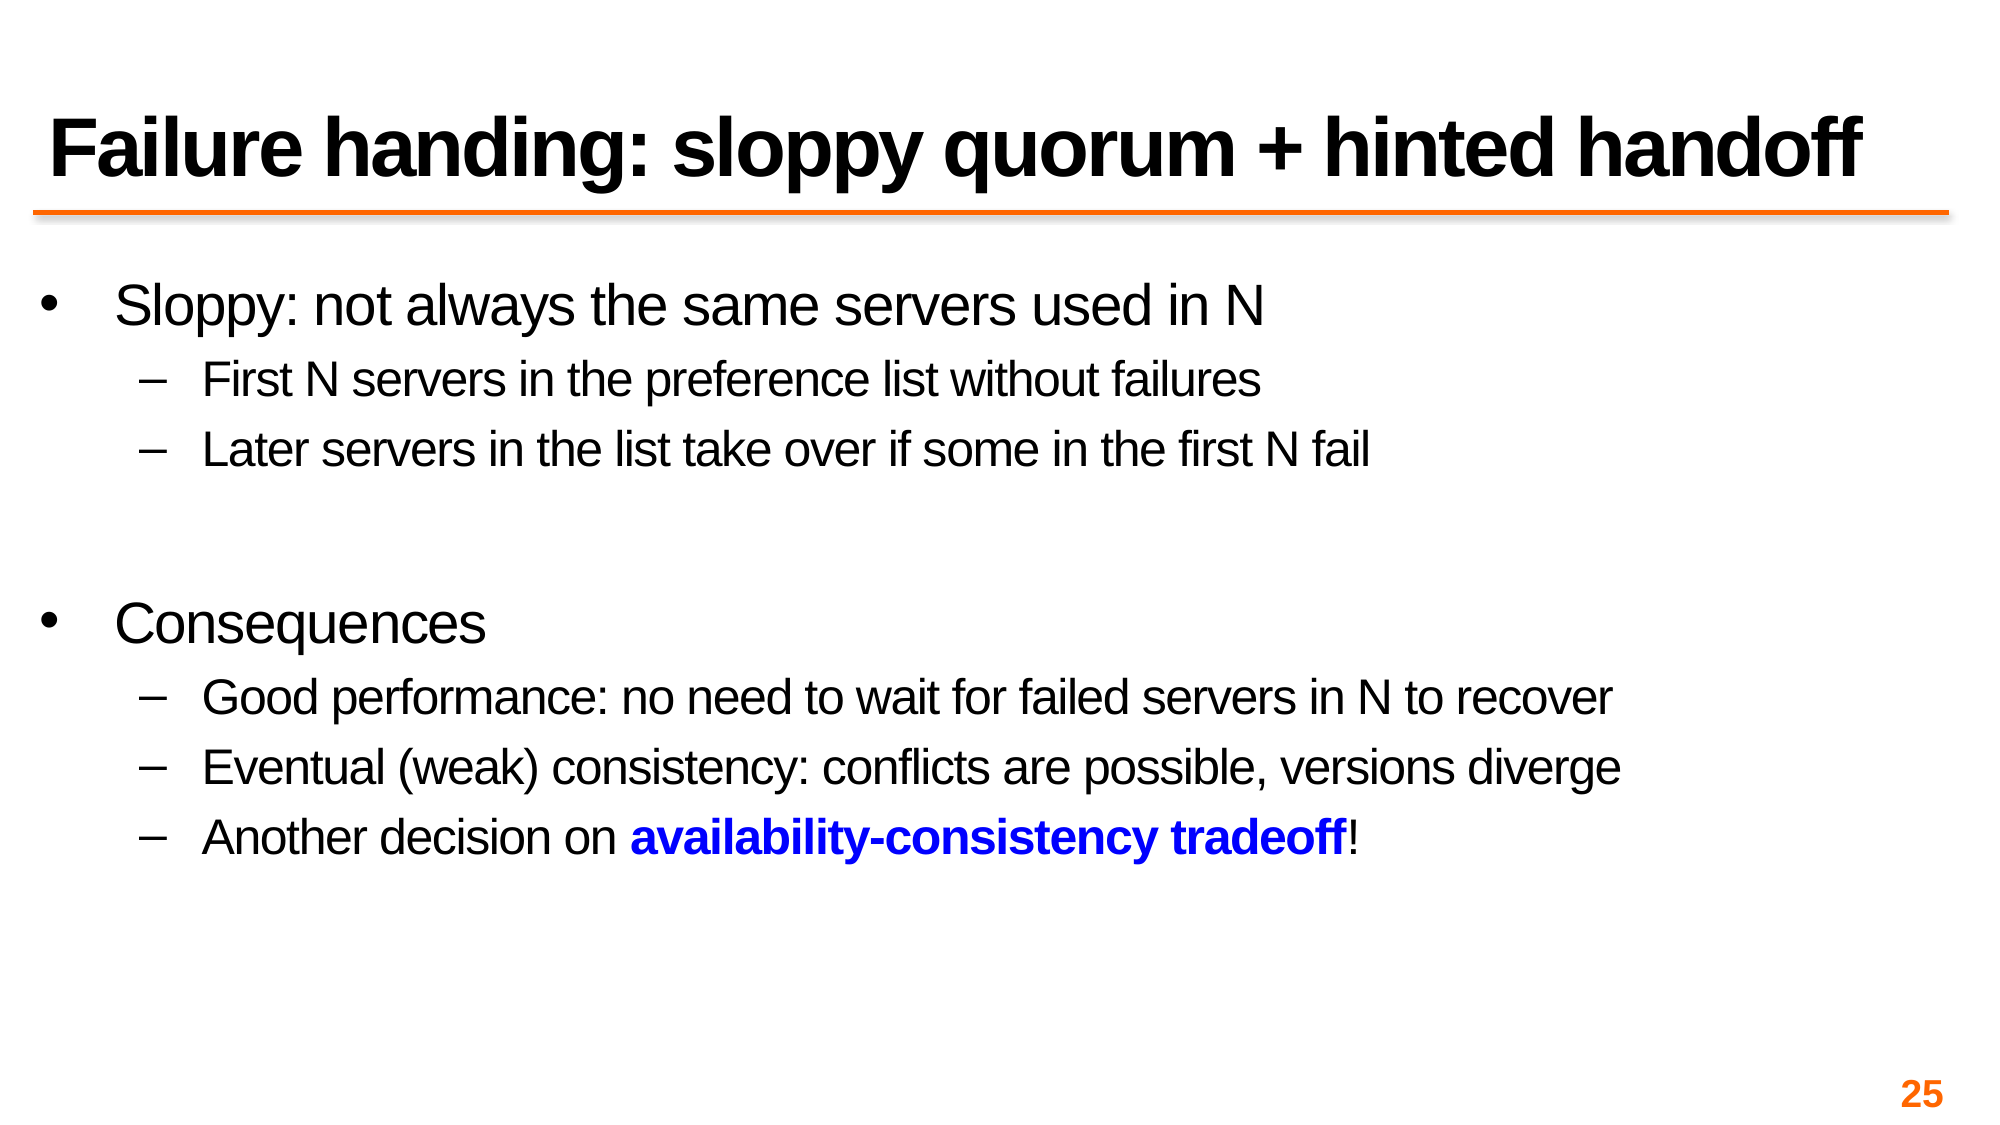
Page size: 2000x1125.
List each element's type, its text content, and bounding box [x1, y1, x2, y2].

title Failure handing: sloppy quorum + hinted handoff [33, 24, 1950, 201]
list Sloppy: not always the same servers used in N First N servers in the preference list without failures Later servers in the list take over if some in the first N fail Consequences Good performance: no need to wait for failed servers in N to recover Eventual (weak) consistency: conflicts are possible, versions diverge Another decision on availability-consistency tradeoff! [33, 260, 1950, 1069]
slide_number 25 [1482, 1074, 1950, 1110]
